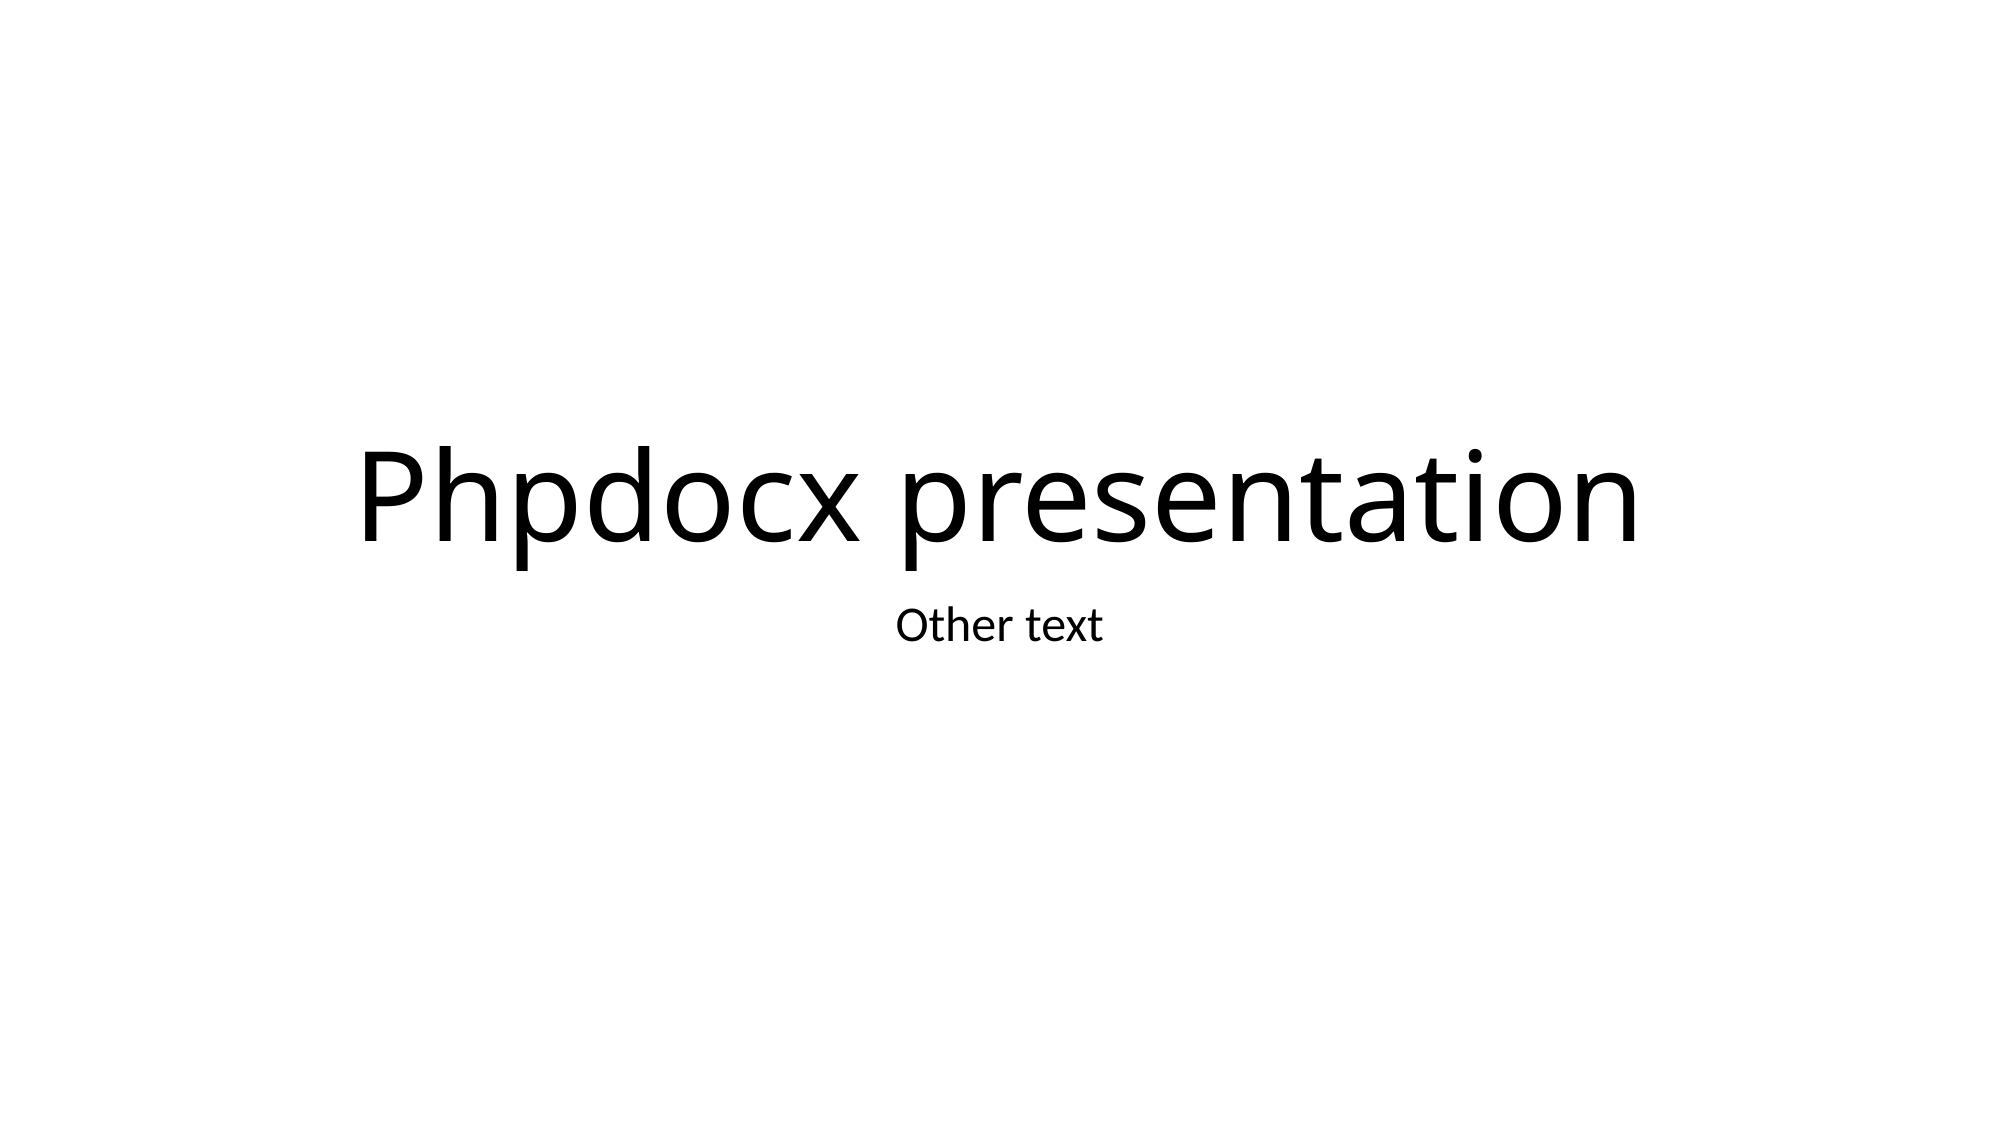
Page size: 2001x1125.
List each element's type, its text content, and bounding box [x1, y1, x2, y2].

title Phpdocx presentation [249, 184, 1750, 576]
subtitle Other text [249, 590, 1750, 863]
